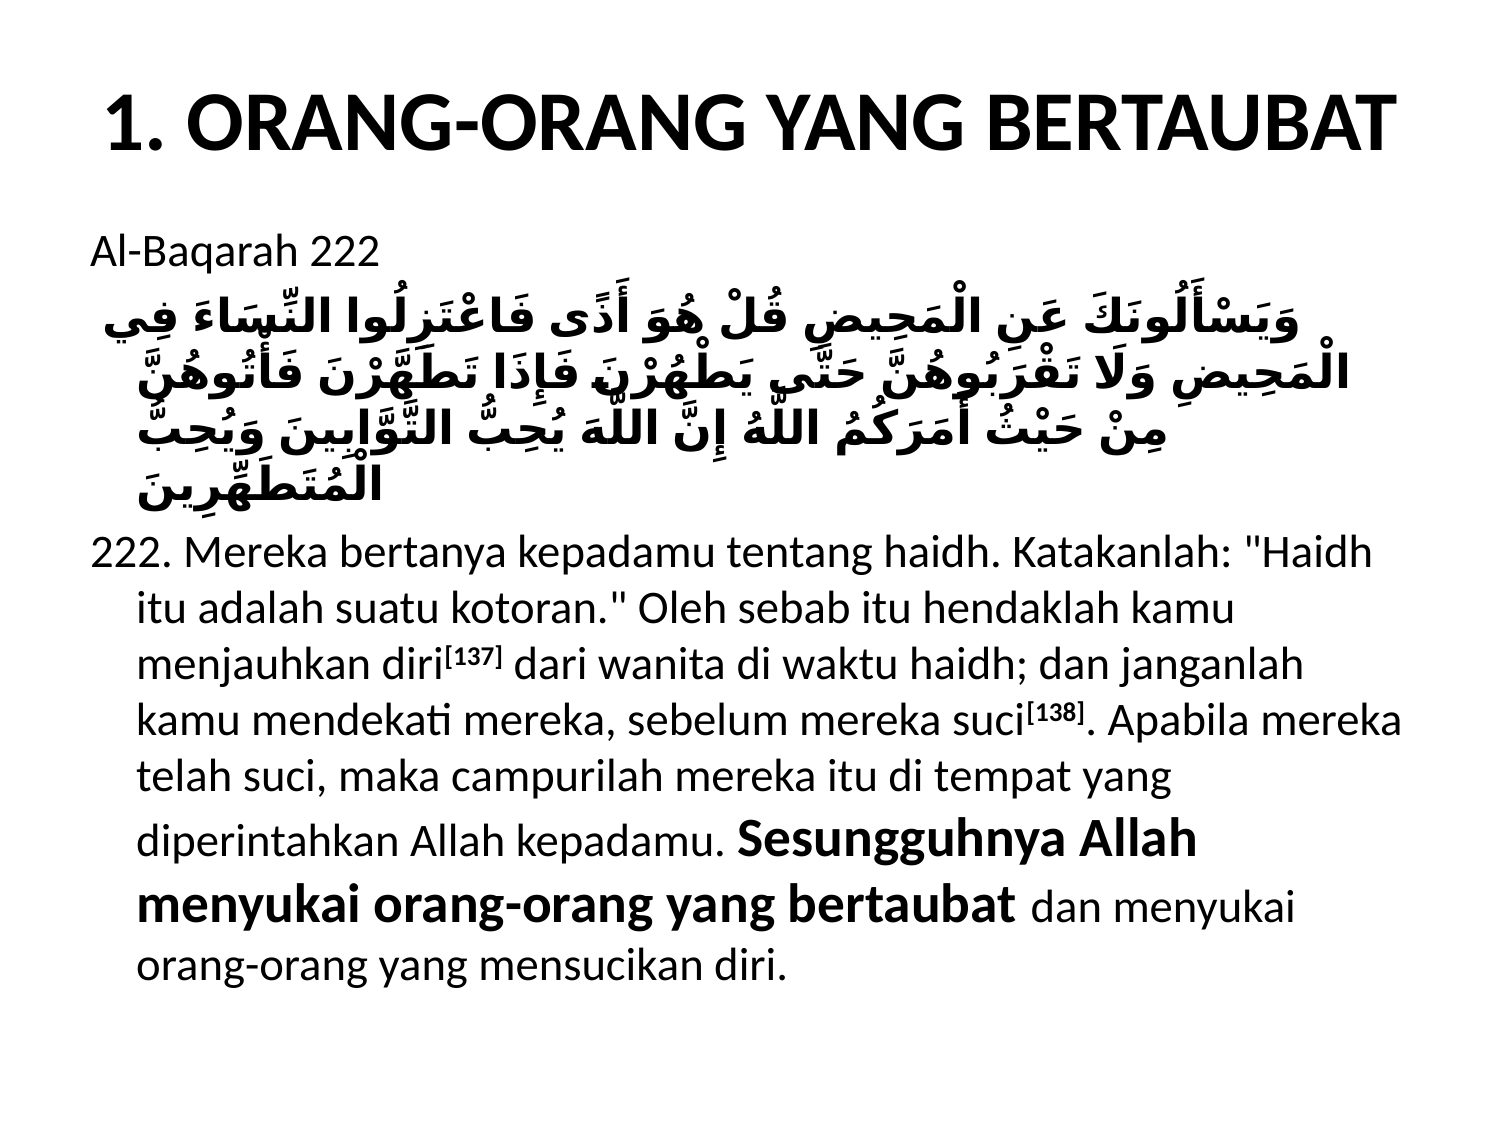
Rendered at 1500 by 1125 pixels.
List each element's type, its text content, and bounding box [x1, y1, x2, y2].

list Al-Baqarah 222 وَيَسْأَلُونَكَ عَنِ الْمَحِيضِ قُلْ هُوَ أَذًى فَاعْتَزِلُوا النِّسَاءَ فِي الْمَحِيضِ وَلَا تَقْرَبُوهُنَّ حَتَّى يَطْهُرْنَ فَإِذَا تَطَهَّرْنَ فَأْتُوهُنَّ مِنْ حَيْثُ أَمَرَكُمُ اللَّهُ إِنَّ اللَّهَ يُحِبُّ التَّوَّابِينَ وَيُحِبُّ الْمُتَطَهِّرِينَ 222. Mereka bertanya kepadamu tentang haidh. Katakanlah: "Haidh itu adalah suatu kotoran." Oleh sebab itu hendaklah kamu menjauhkan diri[137] dari wanita di waktu haidh; dan janganlah kamu mendekati mereka, sebelum mereka suci[138]. Apabila mereka telah suci, maka campurilah mereka itu di tempat yang diperintahkan Allah kepadamu. Sesungguhnya Allah menyukai orang-orang yang bertaubat dan menyukai orang-orang yang mensucikan diri. [75, 212, 1425, 1005]
title 1. ORANG-ORANG YANG BERTAUBAT [75, 45, 1425, 188]
